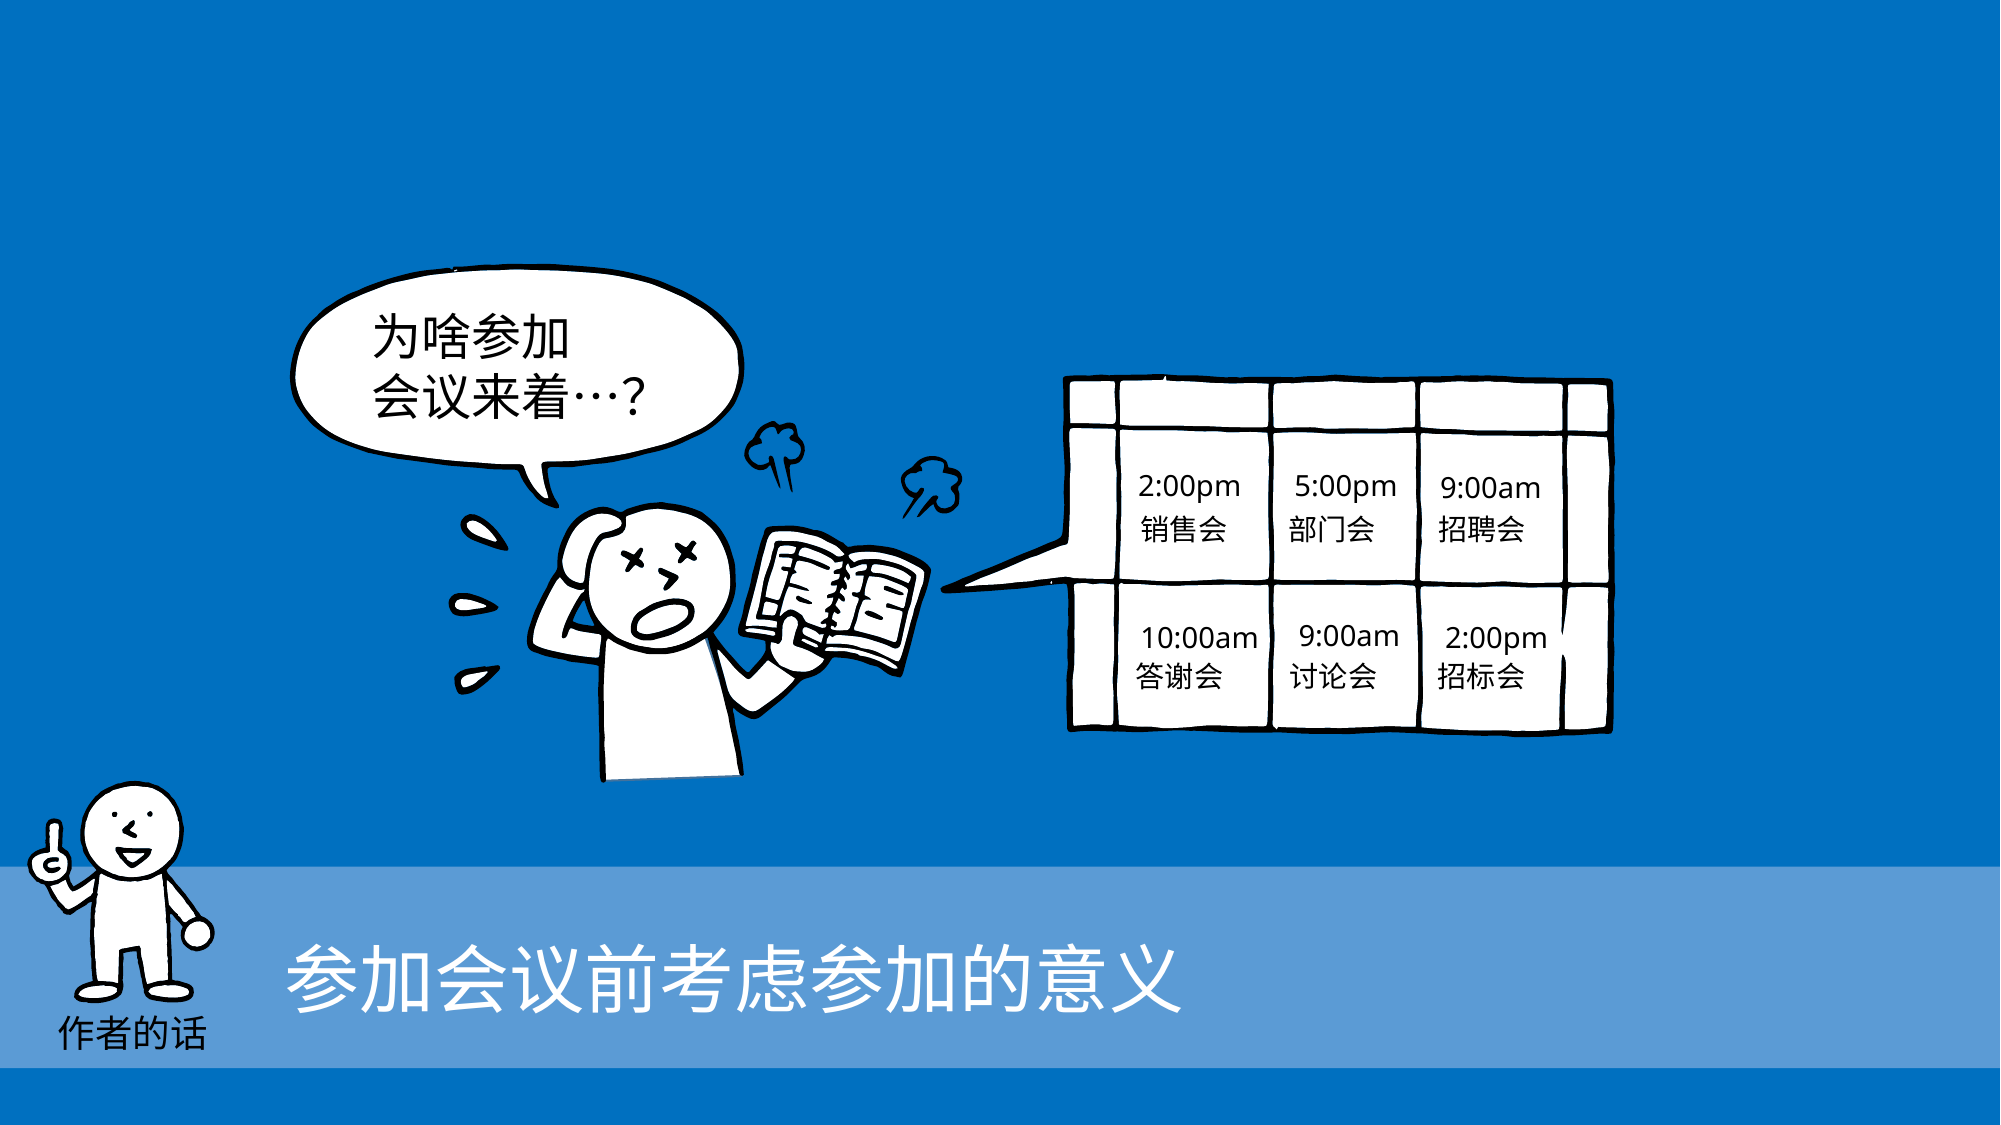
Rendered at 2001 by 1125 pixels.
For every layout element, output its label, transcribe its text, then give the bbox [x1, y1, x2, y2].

text_box [1566, 435, 1610, 583]
text_box 招聘会 [1423, 504, 1541, 554]
text_box [674, 540, 697, 564]
text_box 招标会 [1422, 650, 1541, 701]
text_box [745, 531, 845, 628]
text_box [762, 601, 778, 616]
text_box [526, 502, 932, 783]
text_box [289, 263, 745, 509]
text_box [824, 647, 898, 669]
text_box [744, 421, 805, 493]
text_box [658, 567, 679, 591]
text_box [284, 237, 1628, 815]
text_box [532, 577, 602, 658]
text_box [0, 866, 2000, 1069]
text_box [900, 456, 963, 520]
text_box [1420, 586, 1563, 650]
text_box [1419, 433, 1563, 583]
text_box [1272, 432, 1417, 581]
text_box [27, 780, 217, 1004]
text_box [801, 638, 819, 648]
text_box [965, 428, 1117, 587]
text_box [630, 598, 695, 641]
text_box [940, 374, 1616, 738]
text_box [1119, 429, 1270, 582]
text_box [779, 547, 843, 628]
text_box 参加会议前考虑参加的意义 [270, 925, 1200, 1031]
text_box 2:00pm [1430, 612, 1564, 662]
text_box [830, 563, 867, 631]
text_box [796, 595, 812, 605]
text_box [826, 551, 925, 662]
text_box 讨论会 [1275, 650, 1393, 701]
text_box [466, 520, 497, 542]
text_box [562, 513, 622, 583]
text_box [770, 616, 825, 672]
text_box 部门会 [1273, 504, 1391, 554]
text_box [802, 627, 824, 643]
text_box [1072, 583, 1115, 726]
text_box [460, 671, 488, 688]
text_box 销售会 [1125, 510, 1243, 554]
text_box [448, 593, 499, 617]
text_box [864, 610, 884, 620]
text_box 9:00am [1283, 610, 1416, 661]
text_box 2:00pm [1123, 459, 1257, 510]
text_box [1117, 582, 1269, 729]
text_box [455, 599, 487, 611]
text_box 作者的话 [42, 1002, 223, 1063]
text_box [1421, 662, 1562, 732]
text_box [744, 628, 776, 636]
text_box [1272, 381, 1416, 429]
text_box [717, 649, 795, 712]
text_box 10:00am [1125, 612, 1274, 662]
text_box 答谢会 [1121, 650, 1239, 701]
text_box [883, 585, 904, 596]
text_box [572, 600, 595, 627]
text_box [460, 514, 509, 551]
text_box 5:00pm [1279, 459, 1413, 510]
text_box 9:00am [1425, 462, 1557, 512]
text_box [1564, 587, 1609, 730]
text_box [636, 604, 689, 635]
text_box [620, 547, 644, 573]
text_box [1567, 384, 1608, 432]
text_box [1420, 381, 1563, 431]
text_box 为啥参加 会议来着…？ [356, 298, 687, 434]
text_box [588, 508, 731, 649]
text_box [854, 576, 908, 642]
text_box [871, 564, 911, 584]
text_box [295, 269, 739, 499]
text_box [454, 665, 501, 695]
text_box [1119, 376, 1269, 428]
text_box [765, 545, 797, 600]
text_box [1272, 584, 1419, 730]
text_box [1069, 381, 1116, 424]
